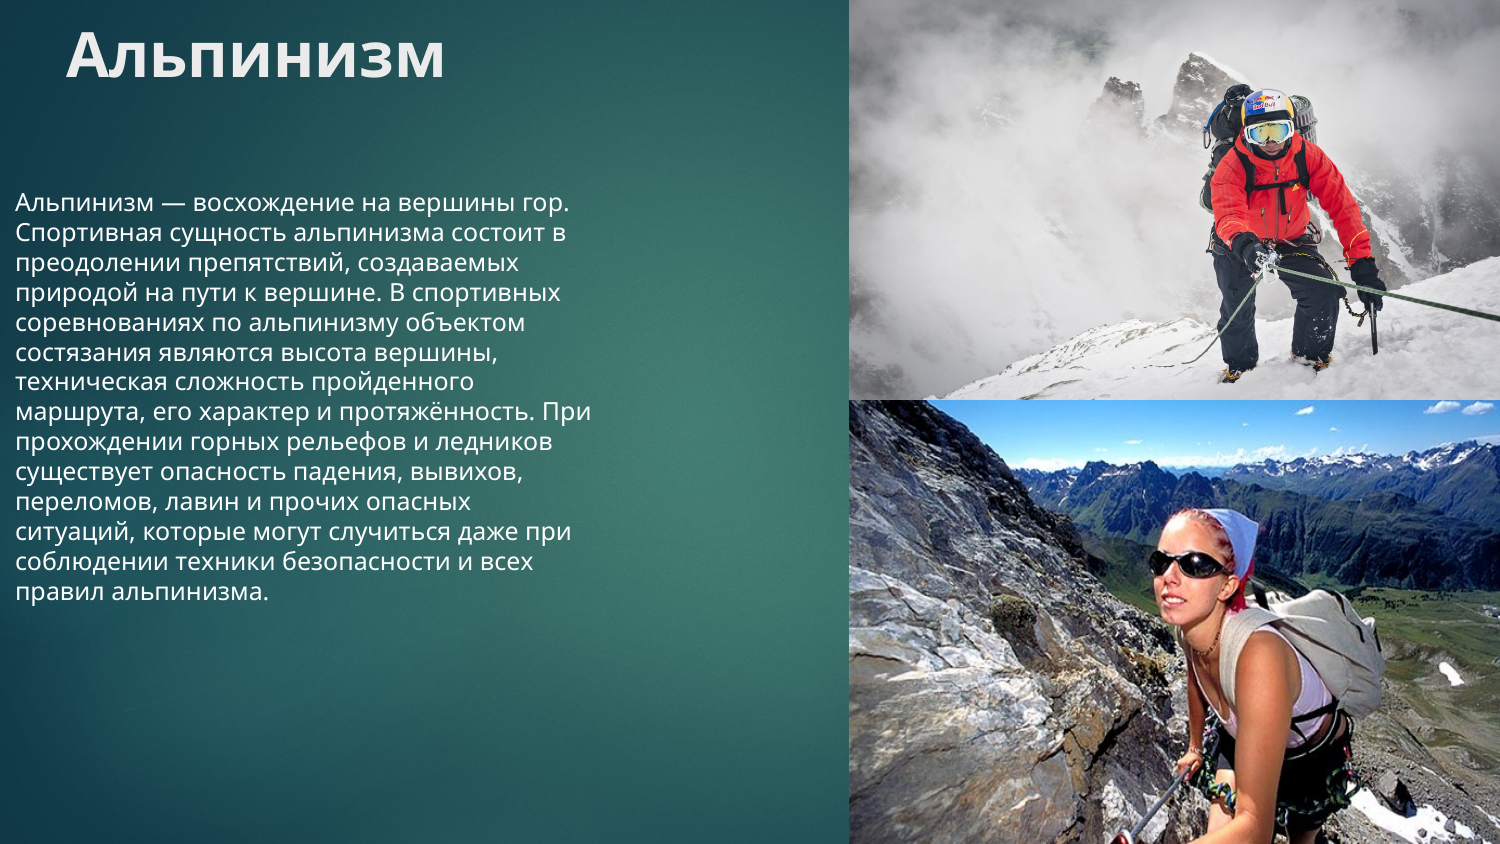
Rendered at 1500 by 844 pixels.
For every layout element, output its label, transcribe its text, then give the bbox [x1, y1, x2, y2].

title Альпинизм [51, 0, 847, 131]
picture [849, 0, 1500, 844]
list Альпинизм — восхождение на вершины гор. Спортивная сущность альпинизма состоит в преодолении препятствий, создаваемых природой на пути к вершине. В спортивных соревнованиях по альпинизму объектом состязания являются высота вершины, техническая сложность пройденного маршрута, его характер и протяжённость. При прохождении горных рельефов и ледников существует опасность падения, вывихов, переломов, лавин и прочих опасных ситуаций, которые могут случиться даже при соблюдении техники безопасности и всех правил альпинизма. [0, 171, 609, 844]
